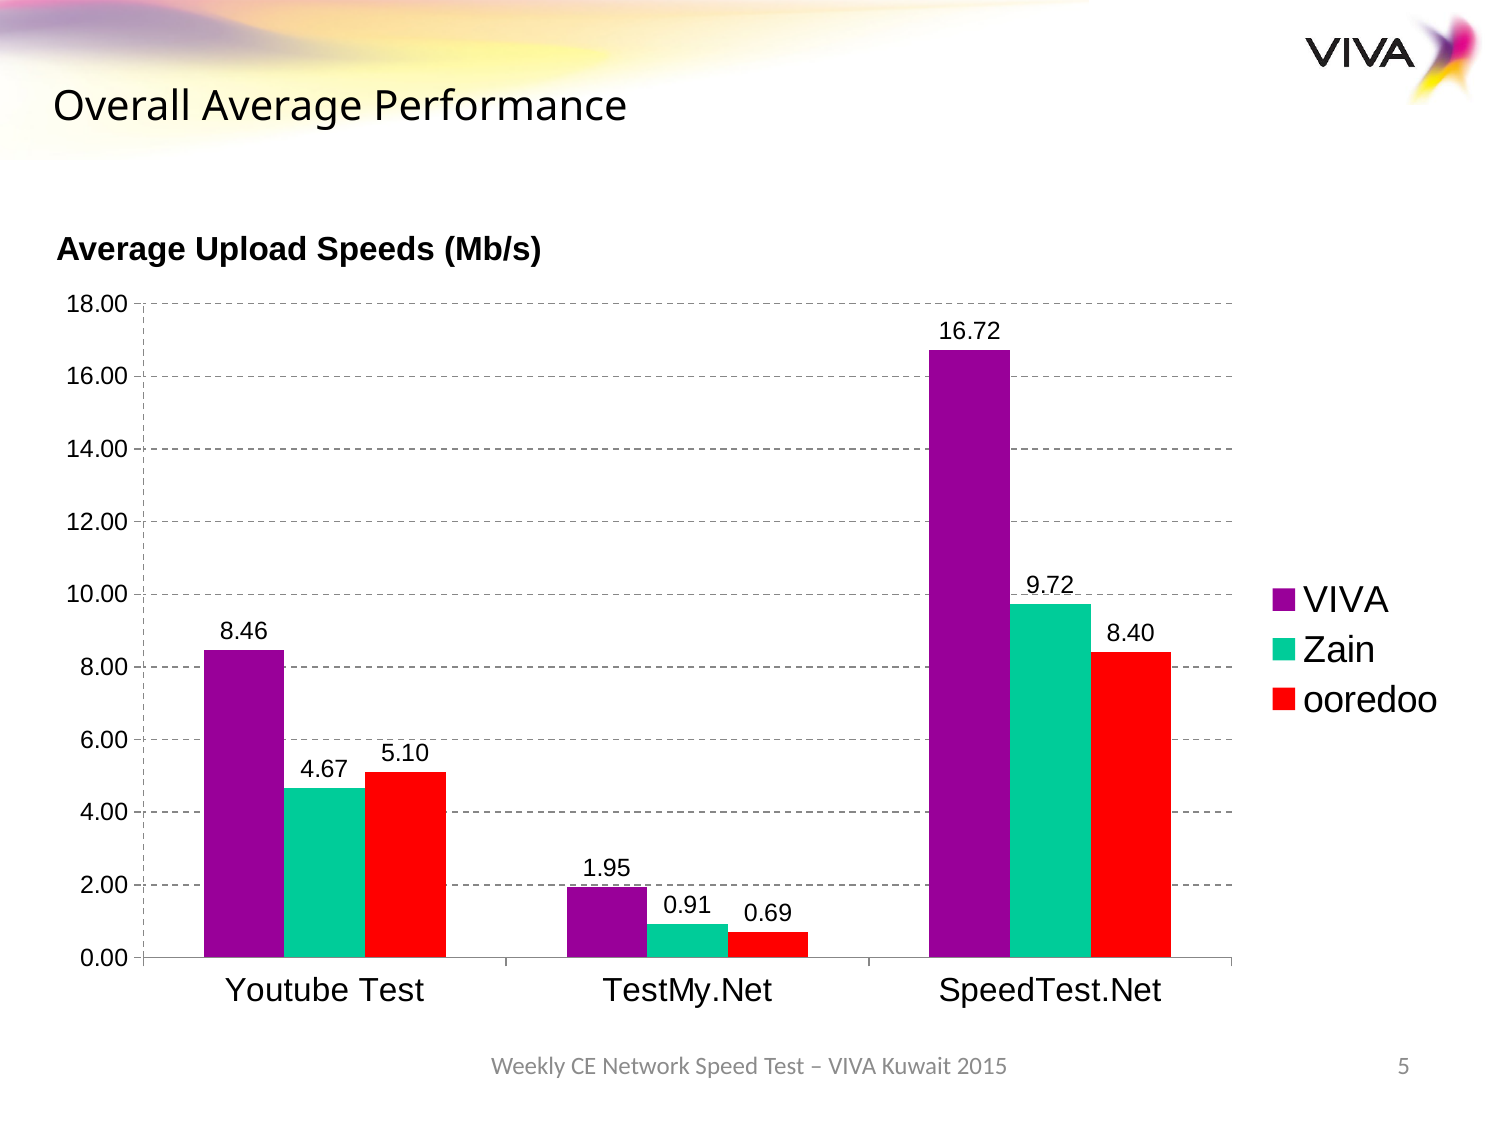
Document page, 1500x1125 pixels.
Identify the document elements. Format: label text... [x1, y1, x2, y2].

picture [0, 0, 1089, 160]
text_box 5 [1074, 1042, 1425, 1103]
text_box Average Upload Speeds (Mb/s) [41, 219, 1093, 273]
text_box Weekly CE Network Speed Test – VIVA Kuwait 2015 [205, 1042, 1074, 1103]
text_box Overall Average Performance [37, 24, 1278, 184]
chart [37, 275, 1463, 1024]
picture [1300, 12, 1485, 105]
